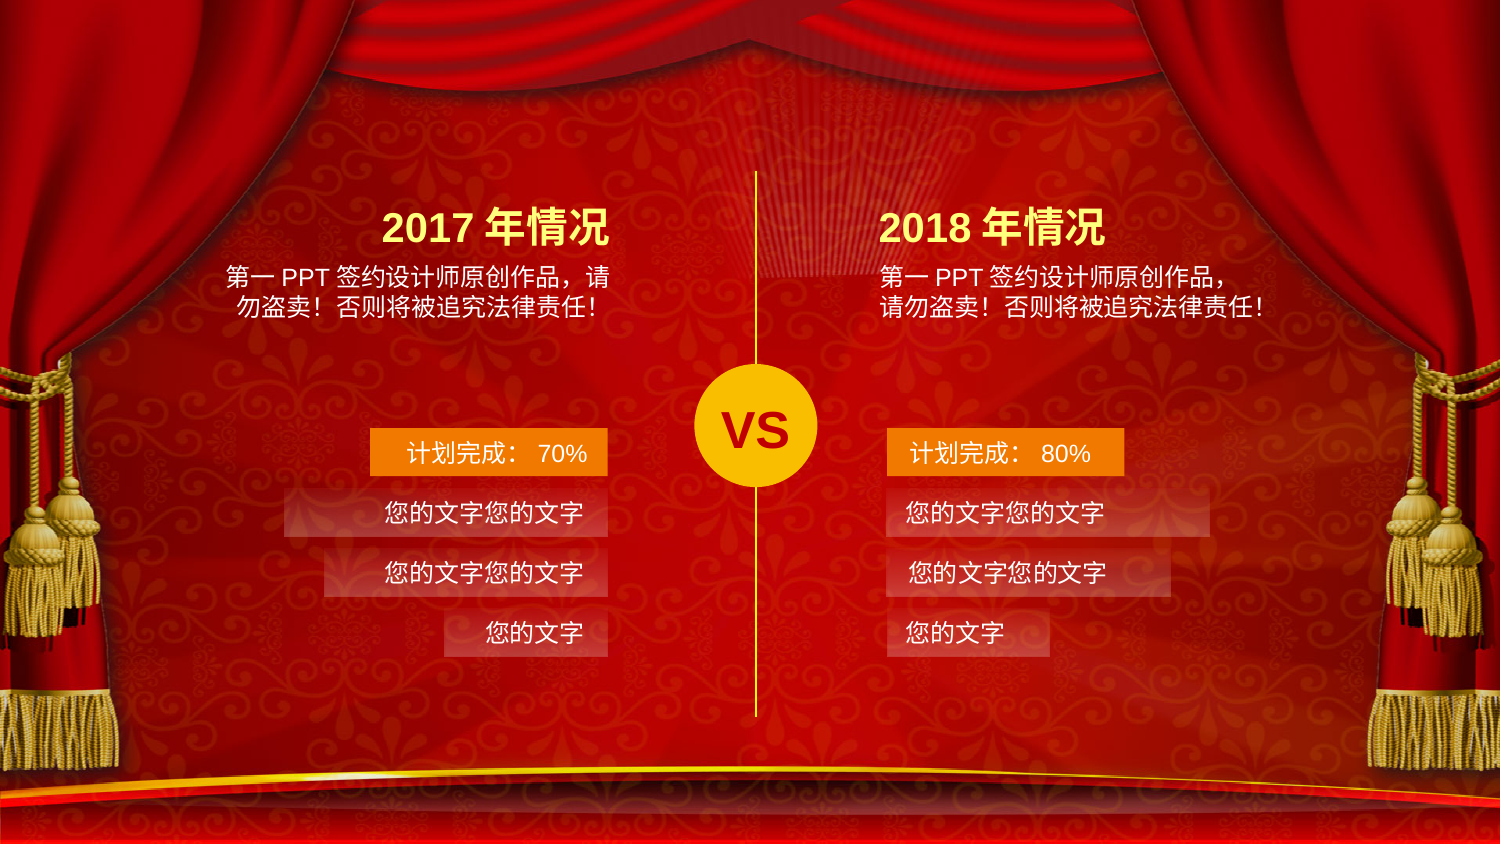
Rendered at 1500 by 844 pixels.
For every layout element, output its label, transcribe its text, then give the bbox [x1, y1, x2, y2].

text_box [284, 488, 608, 537]
text_box 第一PPT签约设计师原创作品，请勿盗卖！否则将被追究法律责任！ [865, 254, 1278, 328]
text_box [694, 363, 818, 488]
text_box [324, 548, 608, 598]
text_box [369, 427, 608, 477]
picture [0, 0, 1500, 844]
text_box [886, 608, 1051, 658]
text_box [886, 488, 1211, 537]
text_box 第一PPT签约设计师原创作品，请勿盗卖！否则将被追究法律责任！ [205, 254, 625, 328]
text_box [444, 608, 608, 658]
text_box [886, 427, 1125, 477]
text_box 2017年情况 [273, 193, 625, 254]
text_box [886, 548, 1171, 598]
text_box 2018年情况 [863, 193, 1218, 259]
